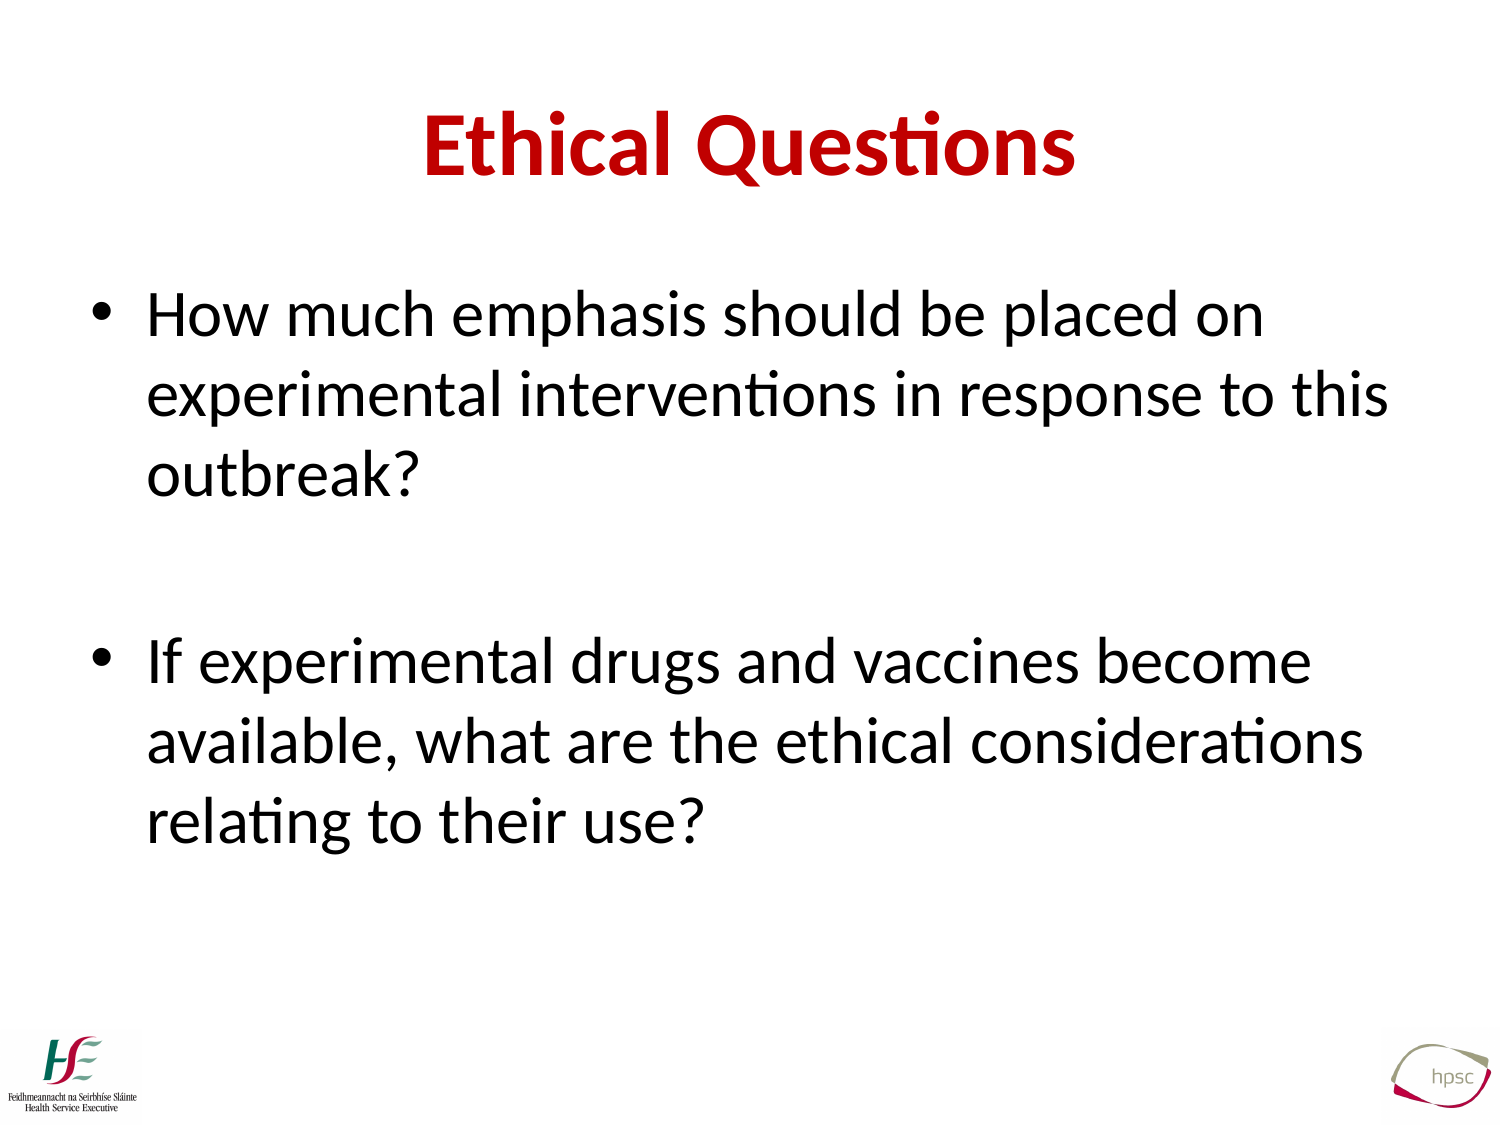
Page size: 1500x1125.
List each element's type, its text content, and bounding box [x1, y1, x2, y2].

picture [1381, 1026, 1500, 1125]
picture [0, 1029, 142, 1125]
title Ethical Questions [75, 45, 1425, 233]
list How much emphasis should be placed on experimental interventions in response to this outbreak? If experimental drugs and vaccines become available, what are the ethical considerations relating to their use? [75, 262, 1425, 1005]
